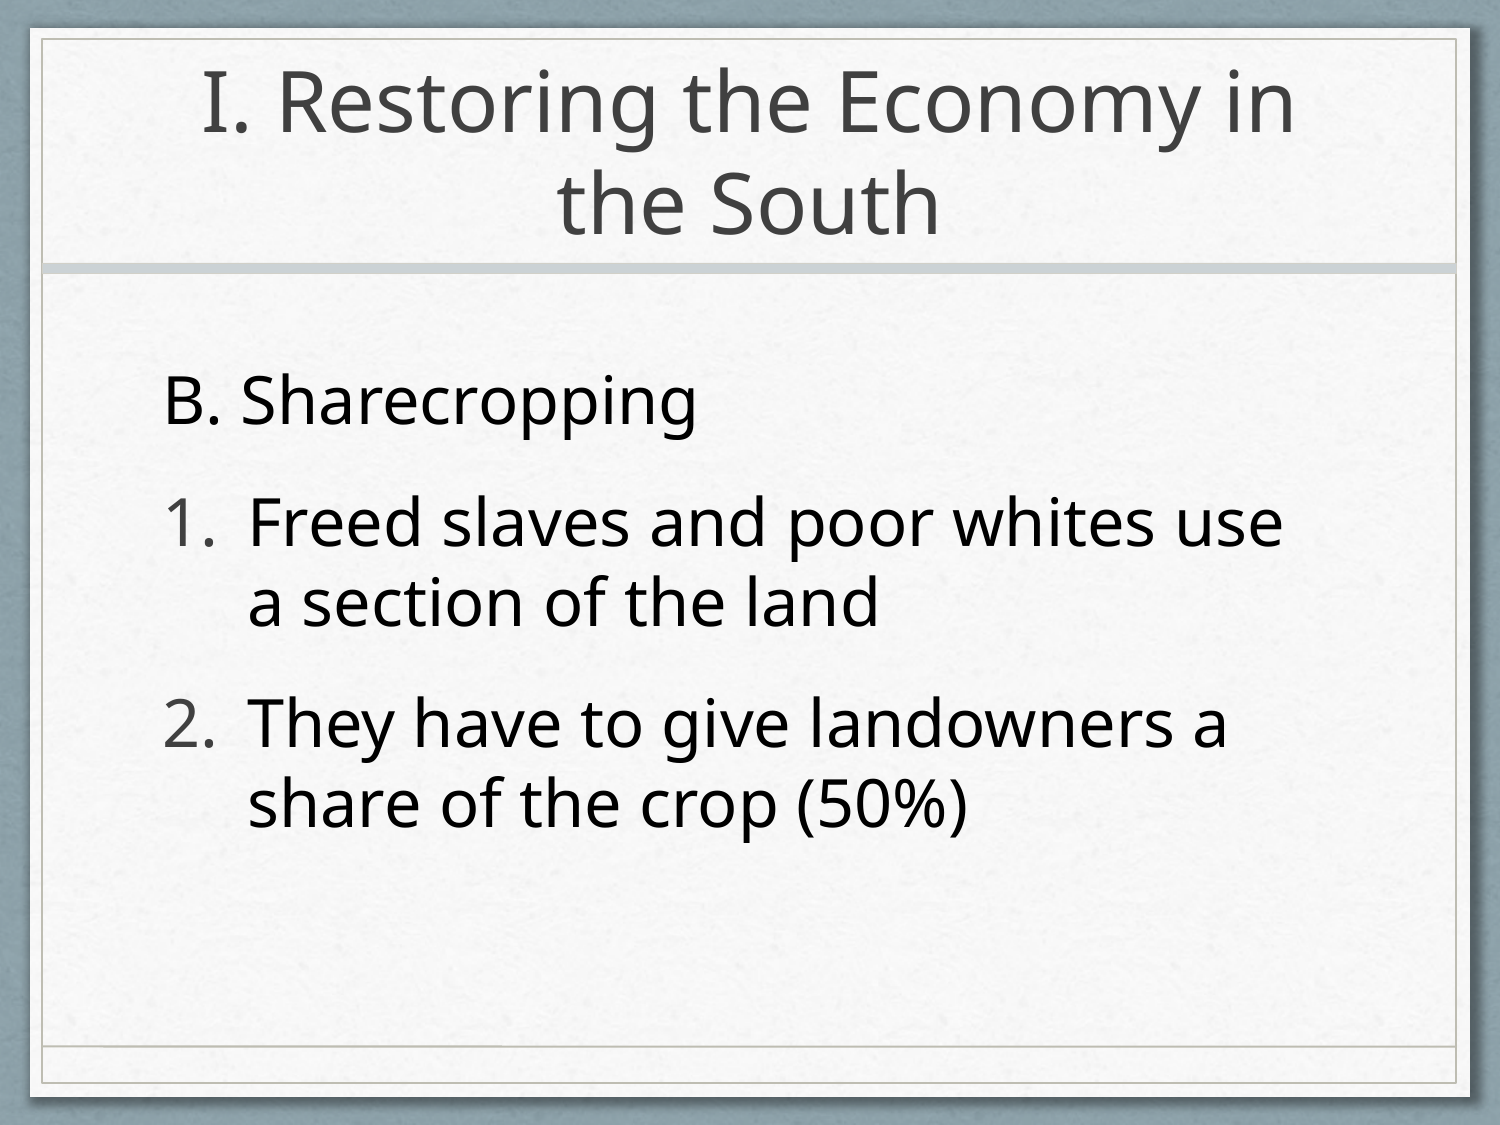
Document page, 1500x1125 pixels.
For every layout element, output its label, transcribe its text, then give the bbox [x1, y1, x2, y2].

picture [30, 28, 1470, 1097]
list B. Sharecropping Freed slaves and poor whites use a section of the land They have to give landowners a share of the crop (50%) [147, 350, 1353, 995]
title I. Restoring the Economy in the South [147, 40, 1353, 260]
